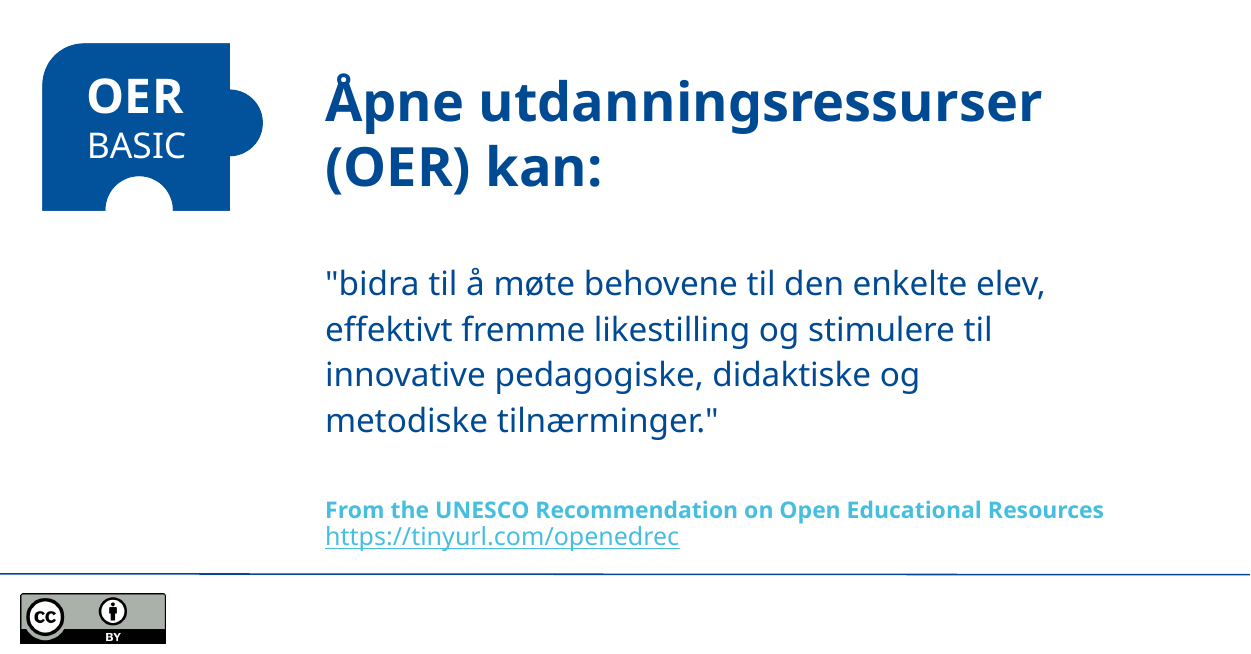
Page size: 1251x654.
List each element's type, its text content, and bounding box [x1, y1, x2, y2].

picture [20, 592, 166, 645]
text_box Åpne utdanningsressurser (OER) kan: [312, 54, 1119, 210]
text_box OER BASIC [266, 50, 410, 181]
text_box https://tinyurl.com/openedrec [312, 508, 765, 567]
text_box [0, 582, 1250, 654]
text_box "bidra til å møte behovene til den enkelte elev, effektivt fremme likestilling og stimulere til innovative pedagogiske, didaktiske og metodiske tilnærminger." [312, 243, 1091, 482]
text_box From the UNESCO Recommendation on Open Educational Resources [312, 482, 1250, 535]
picture [41, 43, 263, 212]
